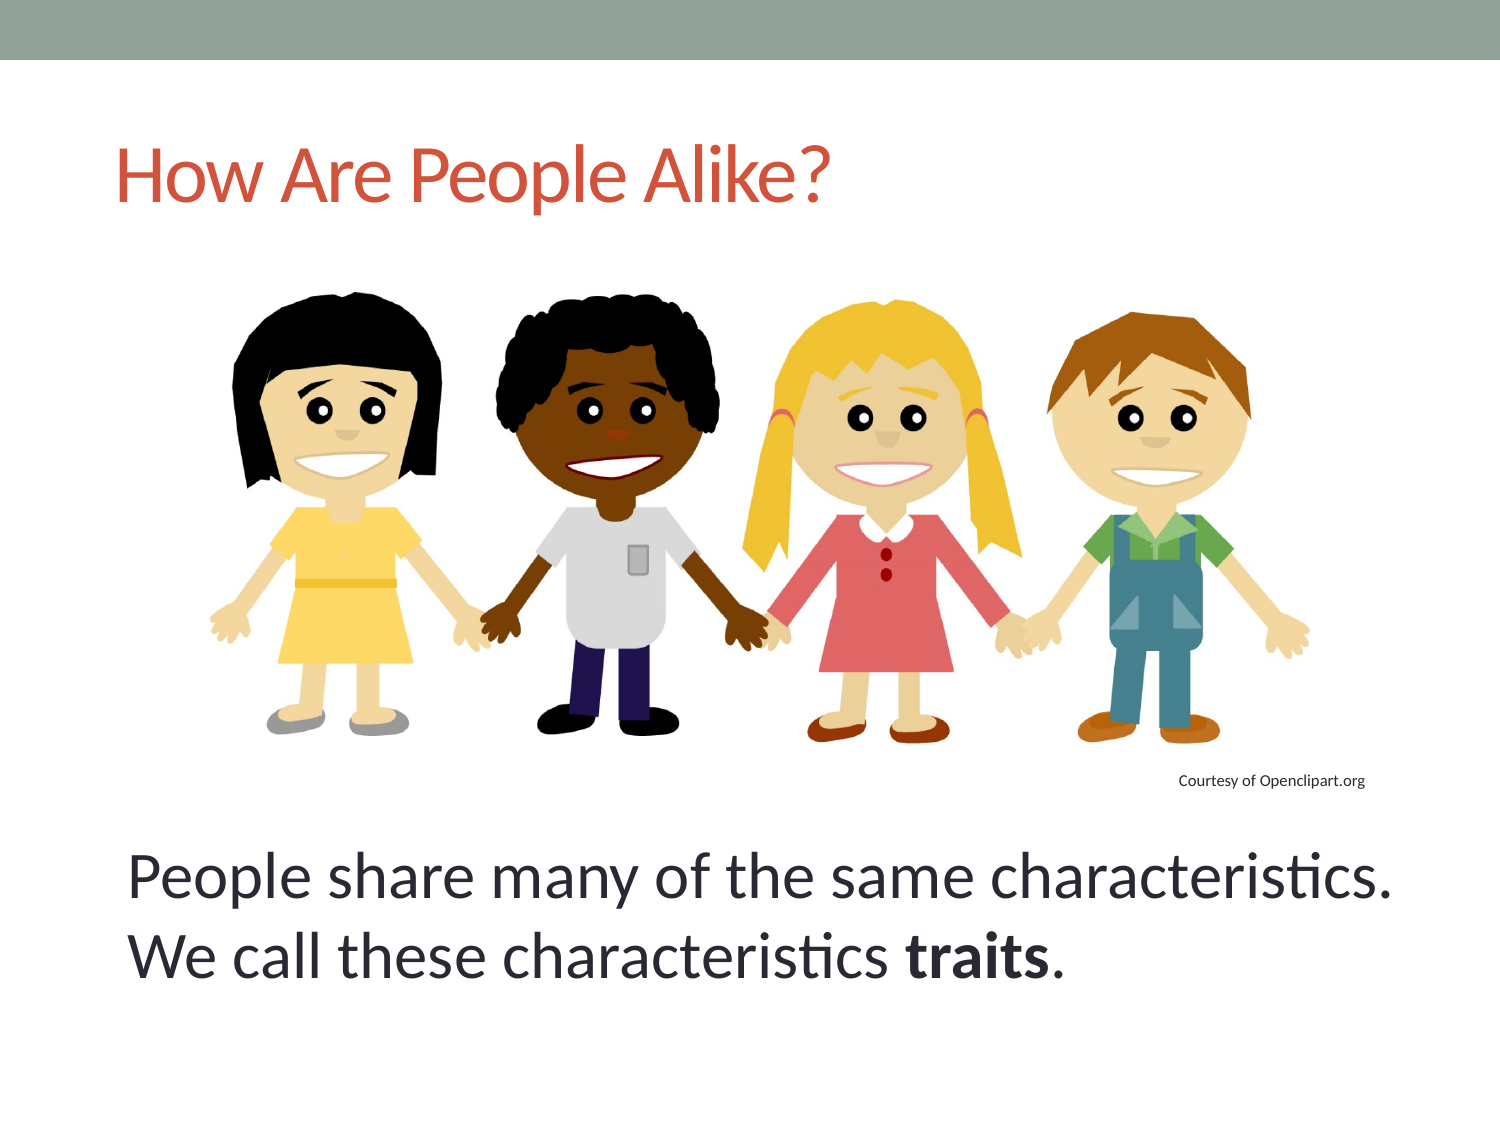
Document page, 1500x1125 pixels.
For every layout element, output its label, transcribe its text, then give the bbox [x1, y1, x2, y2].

text_box People share many of the same characteristics. We call these characteristics traits. [112, 824, 1438, 1000]
title How Are People Alike? [99, 87, 1425, 250]
text_box Courtesy of Openclipart.org [1164, 762, 1381, 798]
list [187, 274, 1335, 776]
